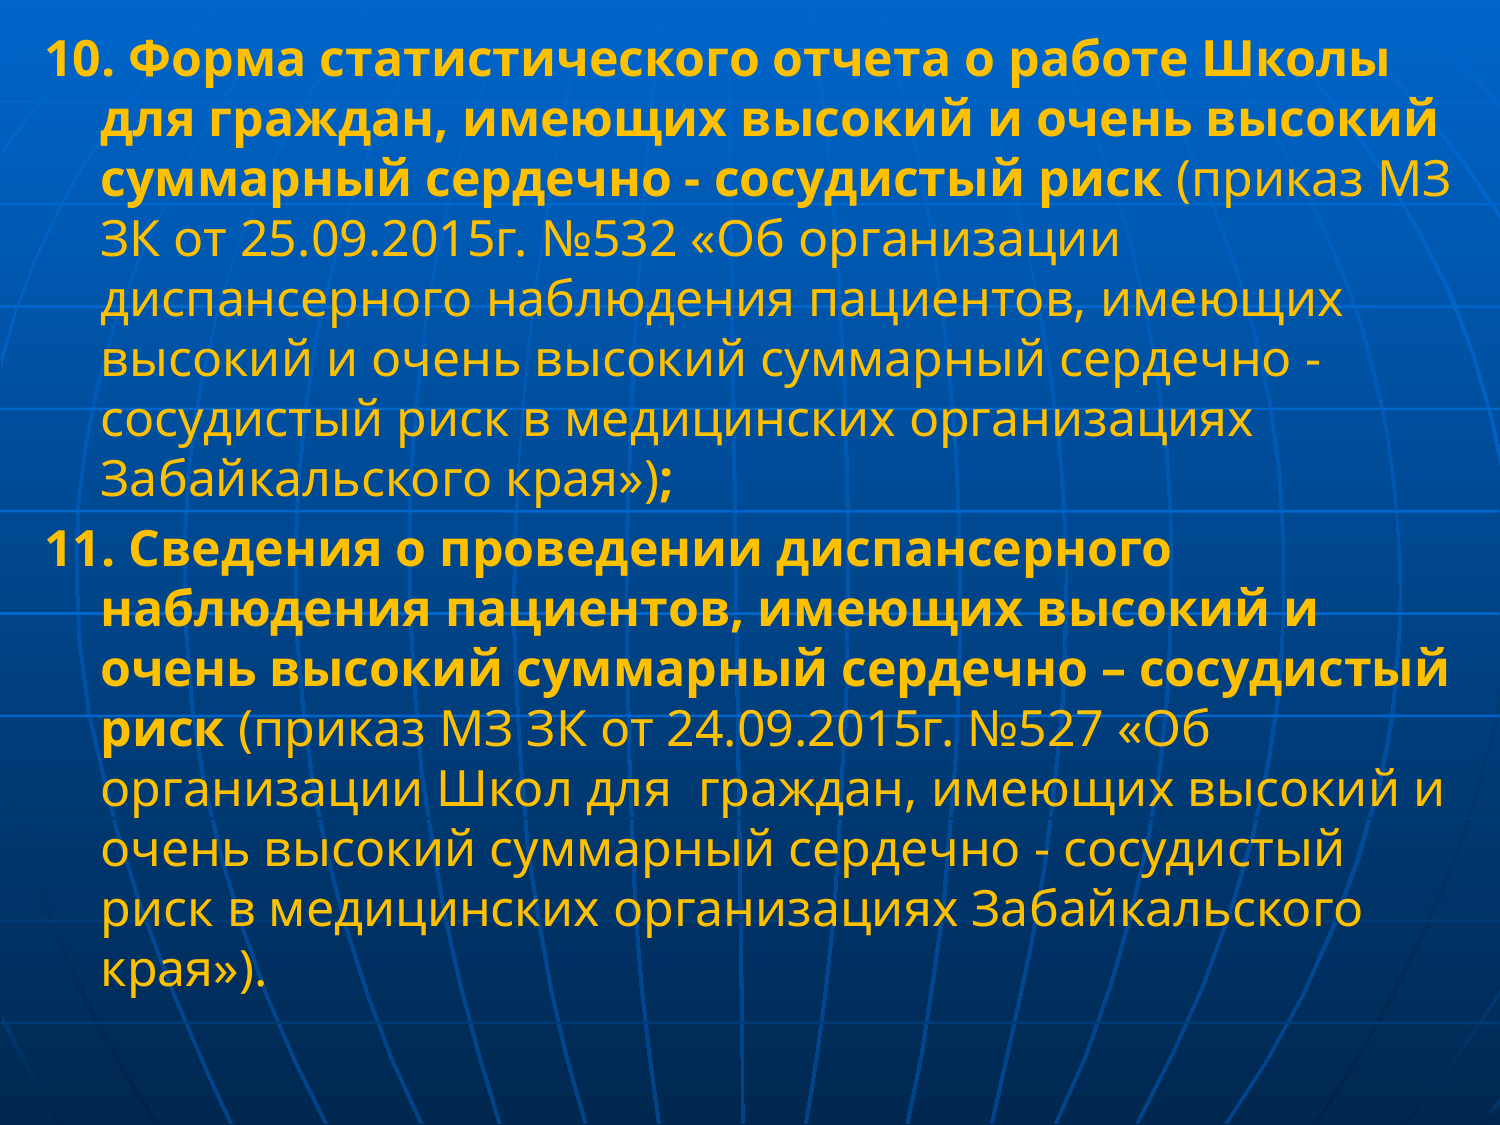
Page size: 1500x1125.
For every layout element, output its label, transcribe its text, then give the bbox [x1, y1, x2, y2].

list 10. Форма статистического отчета о работе Школы для граждан, имеющих высокий и очень высокий суммарный сердечно - сосудистый риск (приказ МЗ ЗК от 25.09.2015г. №532 «Об организации диспансерного наблюдения пациентов, имеющих высокий и очень высокий суммарный сердечно - сосудистый риск в медицинских организациях Забайкальского края»); 11. Сведения о проведении диспансерного наблюдения пациентов, имеющих высокий и очень высокий суммарный сердечно – сосудистый риск (приказ МЗ ЗК от 24.09.2015г. №527 «Об организации Школ для граждан, имеющих высокий и очень высокий суммарный сердечно - сосудистый риск в медицинских организациях Забайкальского края»). [29, 18, 1471, 1107]
